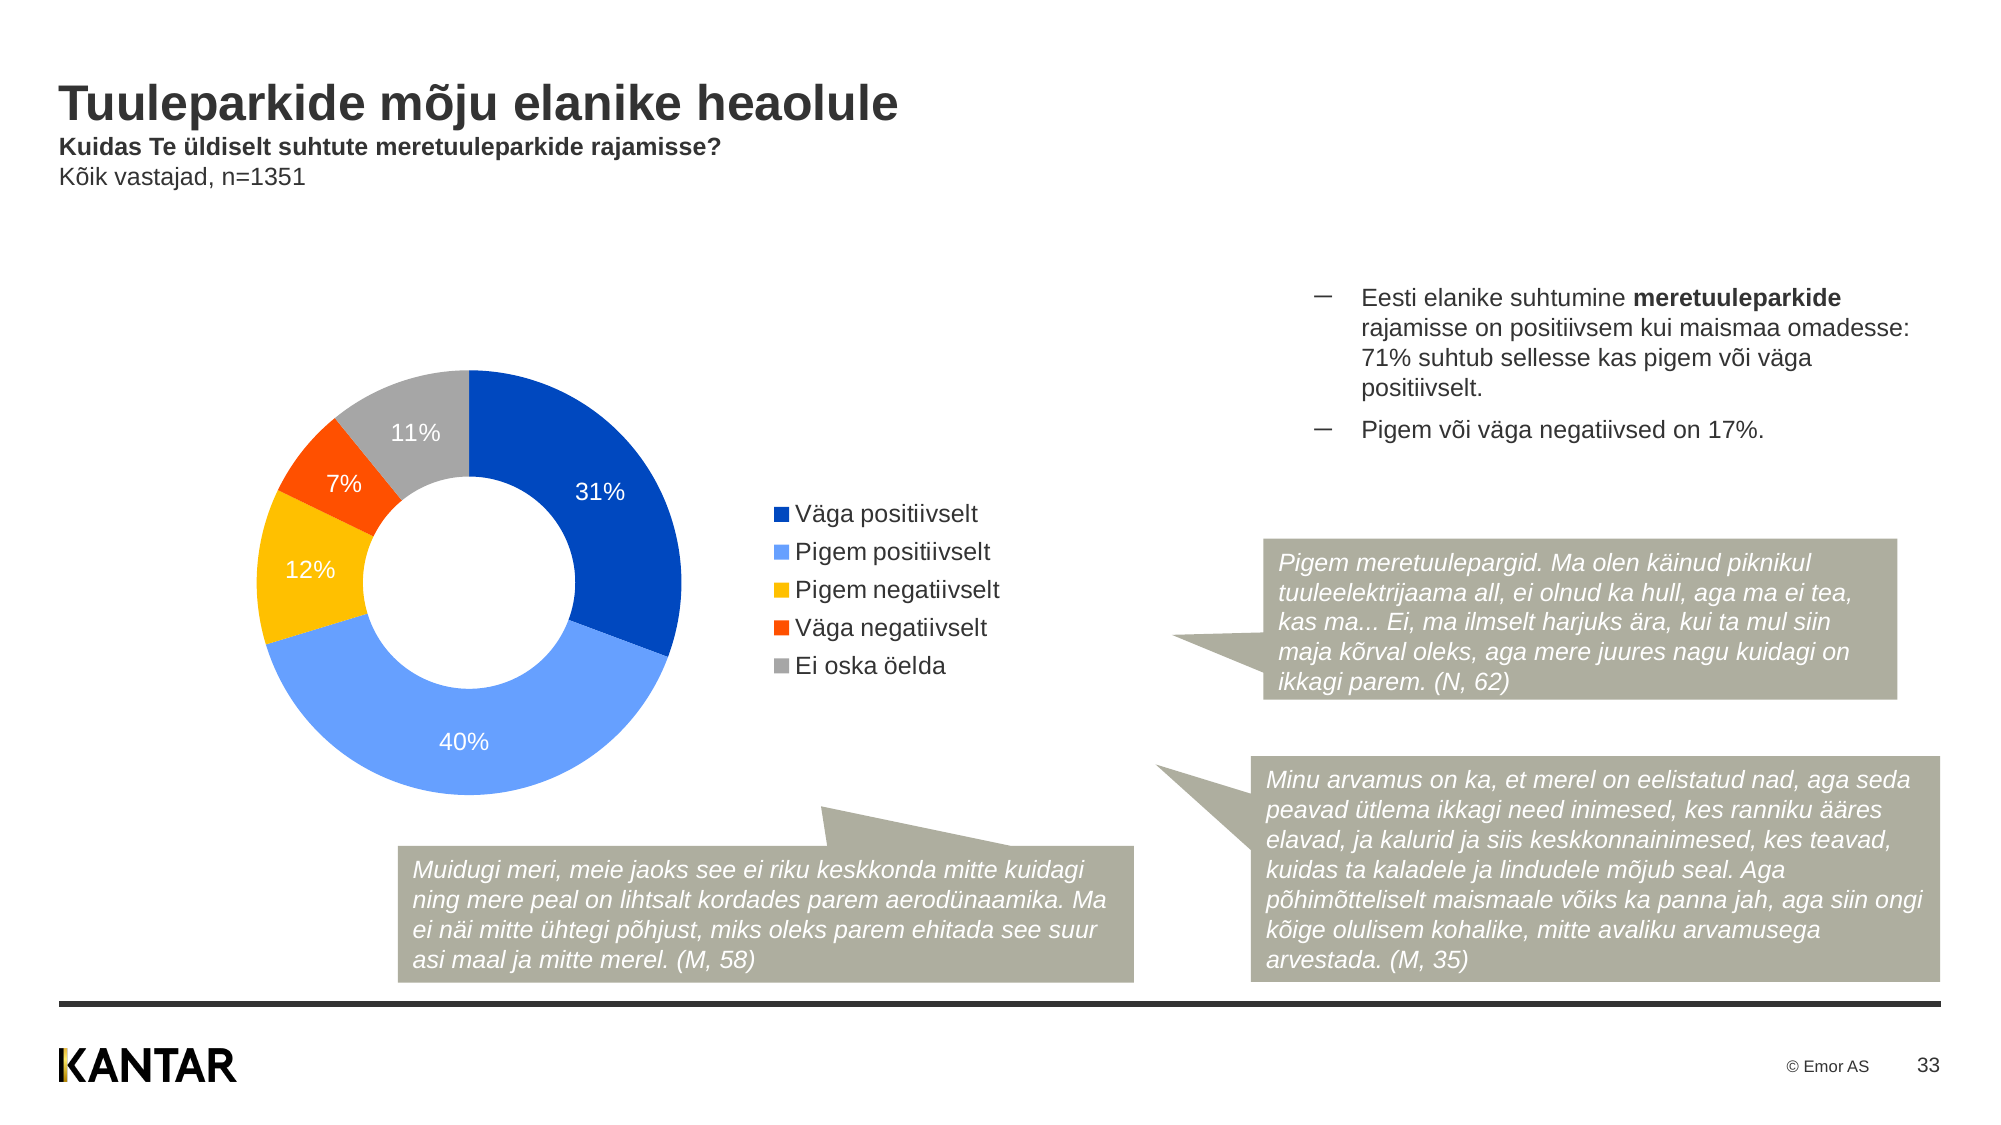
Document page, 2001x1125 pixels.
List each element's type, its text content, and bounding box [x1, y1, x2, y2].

chart [124, 321, 1104, 872]
slide_number 33 [1780, 1048, 1941, 1081]
text_box Minu arvamus on ka, et merel on eelistatud nad, aga seda peavad ütlema ikkagi need inimesed, kes ranniku ääres elavad, ja kalurid ja siis keskkonnainimesed, kes teavad, kuidas ta kaladele ja lindudele mõjub seal. Aga põhimõtteliselt maismaale võiks ka panna jah, aga siin ongi kõige olulisem kohalike, mitte avaliku arvamusega arvestada. (M, 35) [1154, 755, 1942, 984]
title Tuuleparkide mõju elanike heaolule Kuidas Te üldiselt suhtute meretuuleparkide rajamisse? Kõik vastajad, n=1351 [59, 70, 1941, 137]
text_box Pigem meretuulepargid. Ma olen käinud piknikul tuuleelektrijaama all, ei olnud ka hull, aga ma ei tea, kas ma... Ei, ma ilmselt harjuks ära, kui ta mul siin maja kõrval oleks, aga mere juures nagu kuidagi on ikkagi parem. (N, 62) [1171, 537, 1899, 701]
picture [59, 1048, 237, 1082]
text_box Eesti elanike suhtumine meretuuleparkide rajamisse on positiivsem kui maismaa omadesse: 71% suhtub sellesse kas pigem või väga positiivselt. Pigem või väga negatiivsed on 17%. [1314, 281, 1920, 504]
text_box Muidugi meri, meie jaoks see ei riku keskkonda mitte kuidagi ning mere peal on lihtsalt kordades parem aerodünaamika. Ma ei näi mitte ühtegi põhjust, miks oleks parem ehitada see suur asi maal ja mitte merel. (M, 58) [396, 844, 1136, 984]
